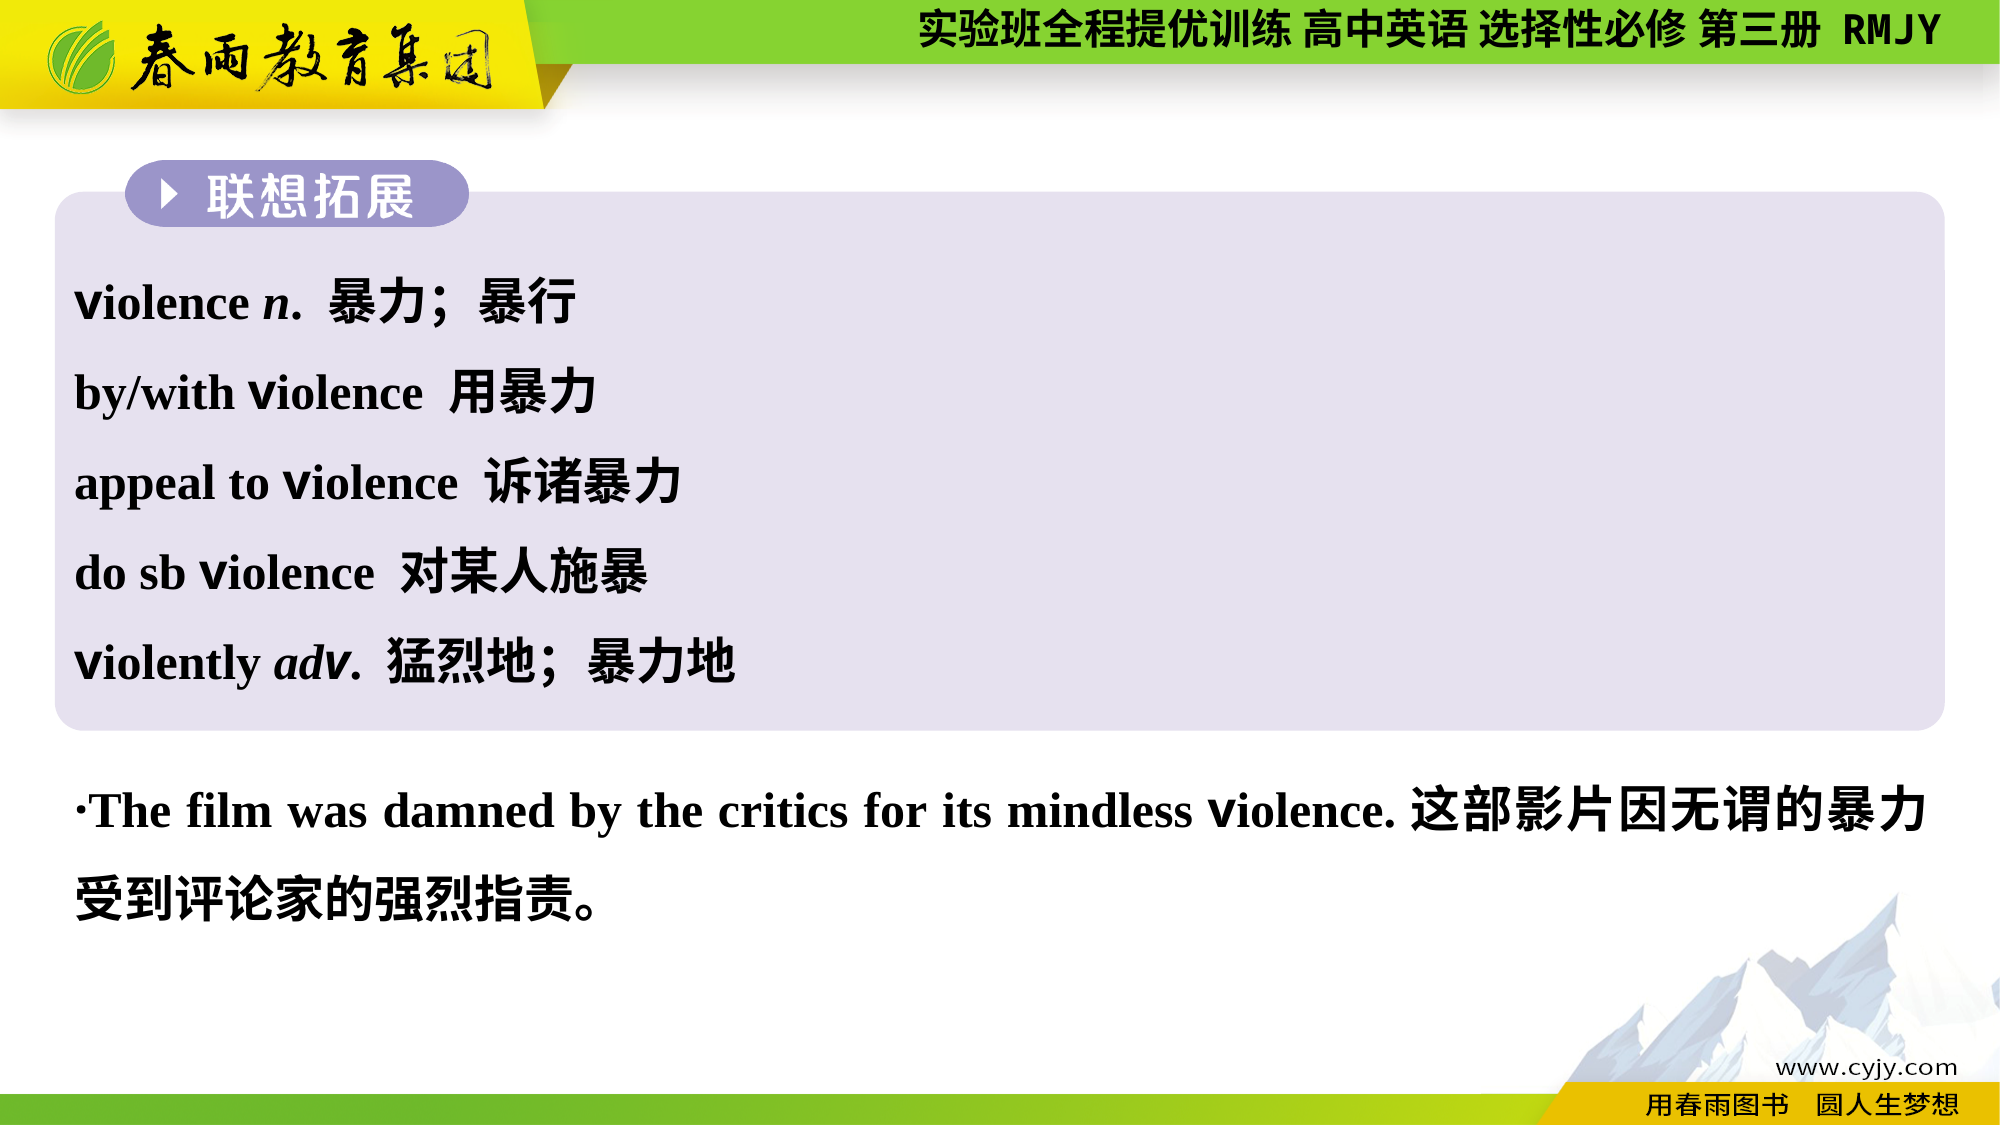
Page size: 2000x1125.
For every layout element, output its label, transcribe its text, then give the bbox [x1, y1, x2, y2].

list violence n. 暴力；暴行 by/with violence 用暴力 appeal to violence 诉诸暴力 do sb violence 对某人施暴 violently adv. 猛烈地；暴力地 [59, 231, 1944, 702]
text_box [54, 191, 1945, 731]
picture [0, 0, 2000, 1125]
text_box ·The film was damned by the critics for its mindless violence.这部影片因无谓的暴力受到评论家的强烈指责。 [59, 739, 1944, 935]
